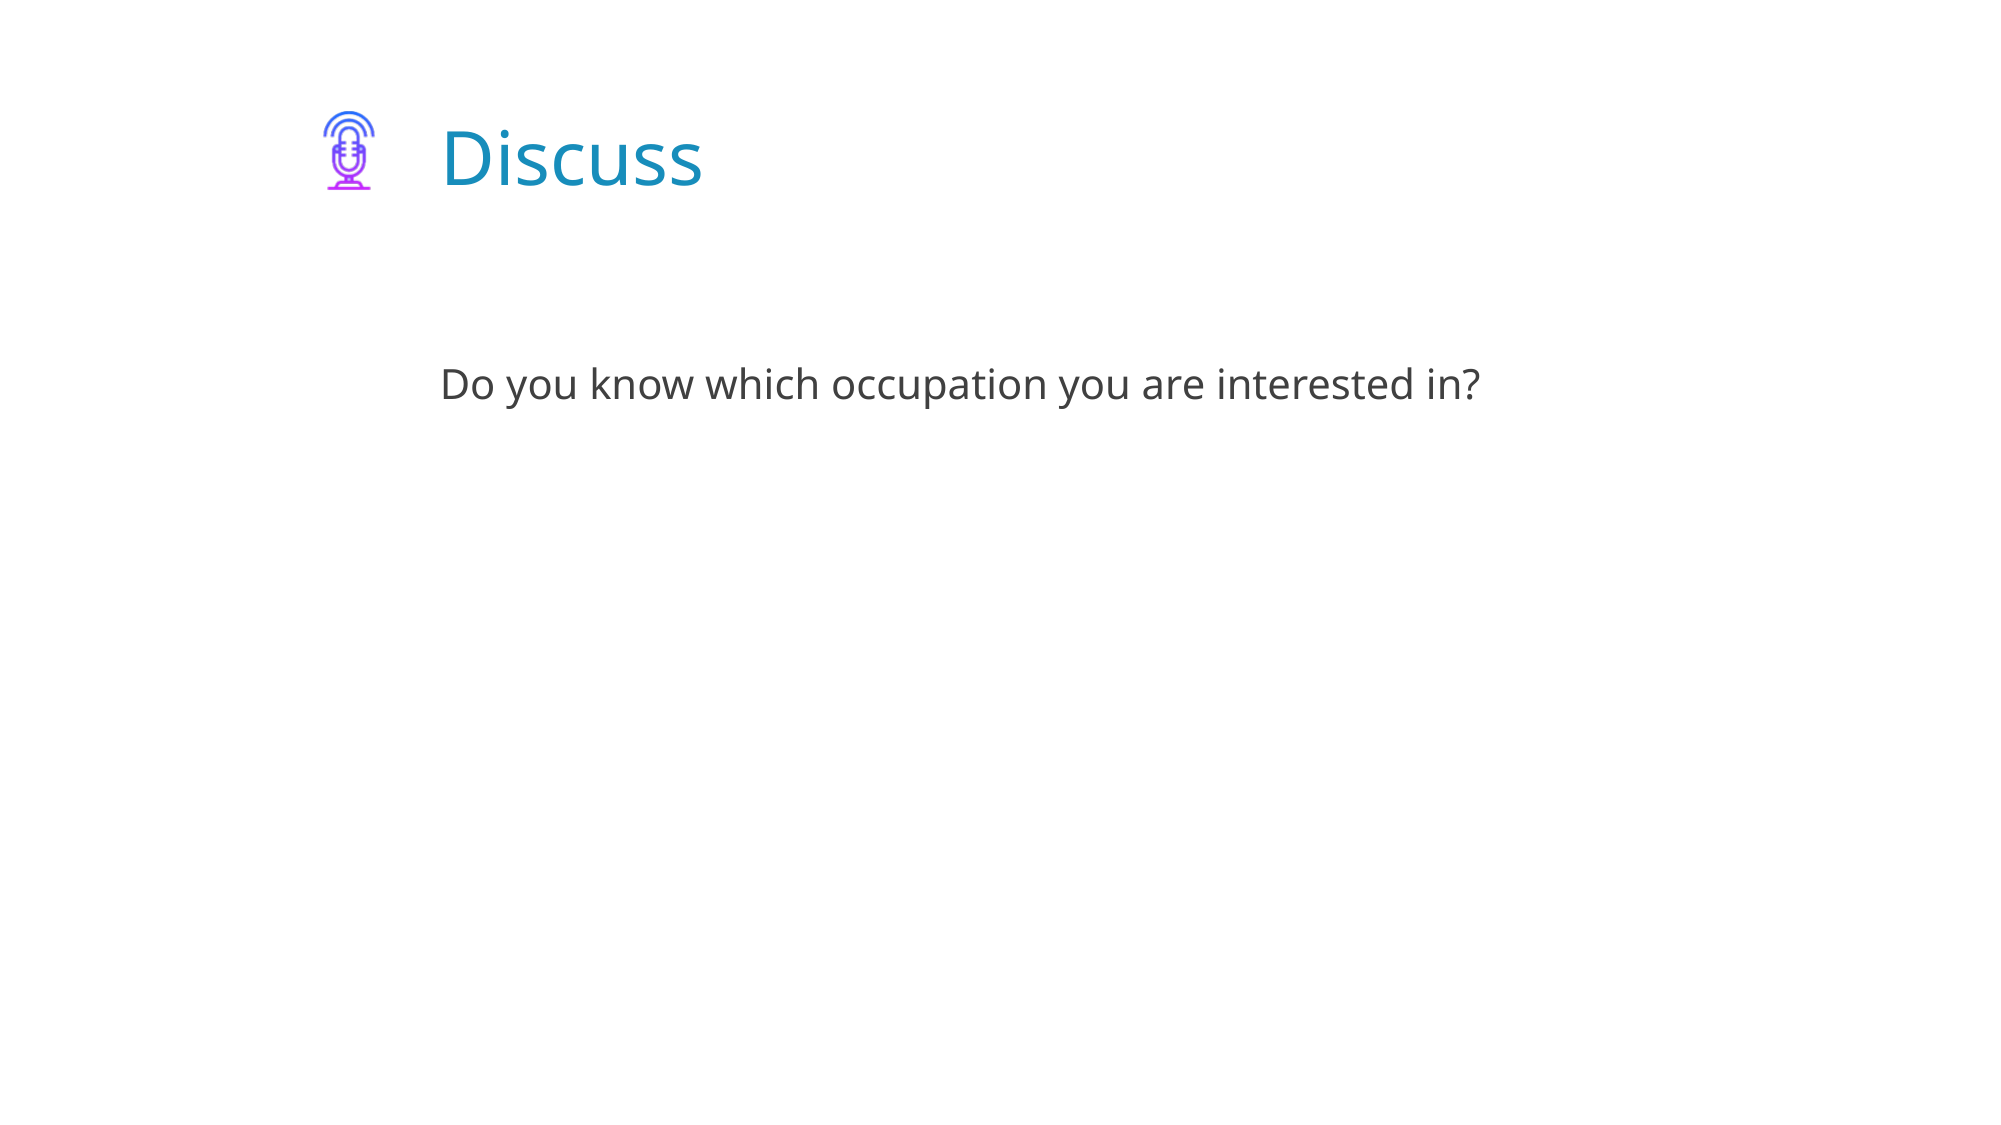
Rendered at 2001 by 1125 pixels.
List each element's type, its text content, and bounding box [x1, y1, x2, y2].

title Discuss [425, 102, 1888, 313]
list Do you know which occupation you are interested in? [424, 350, 1888, 970]
picture [300, 102, 397, 199]
